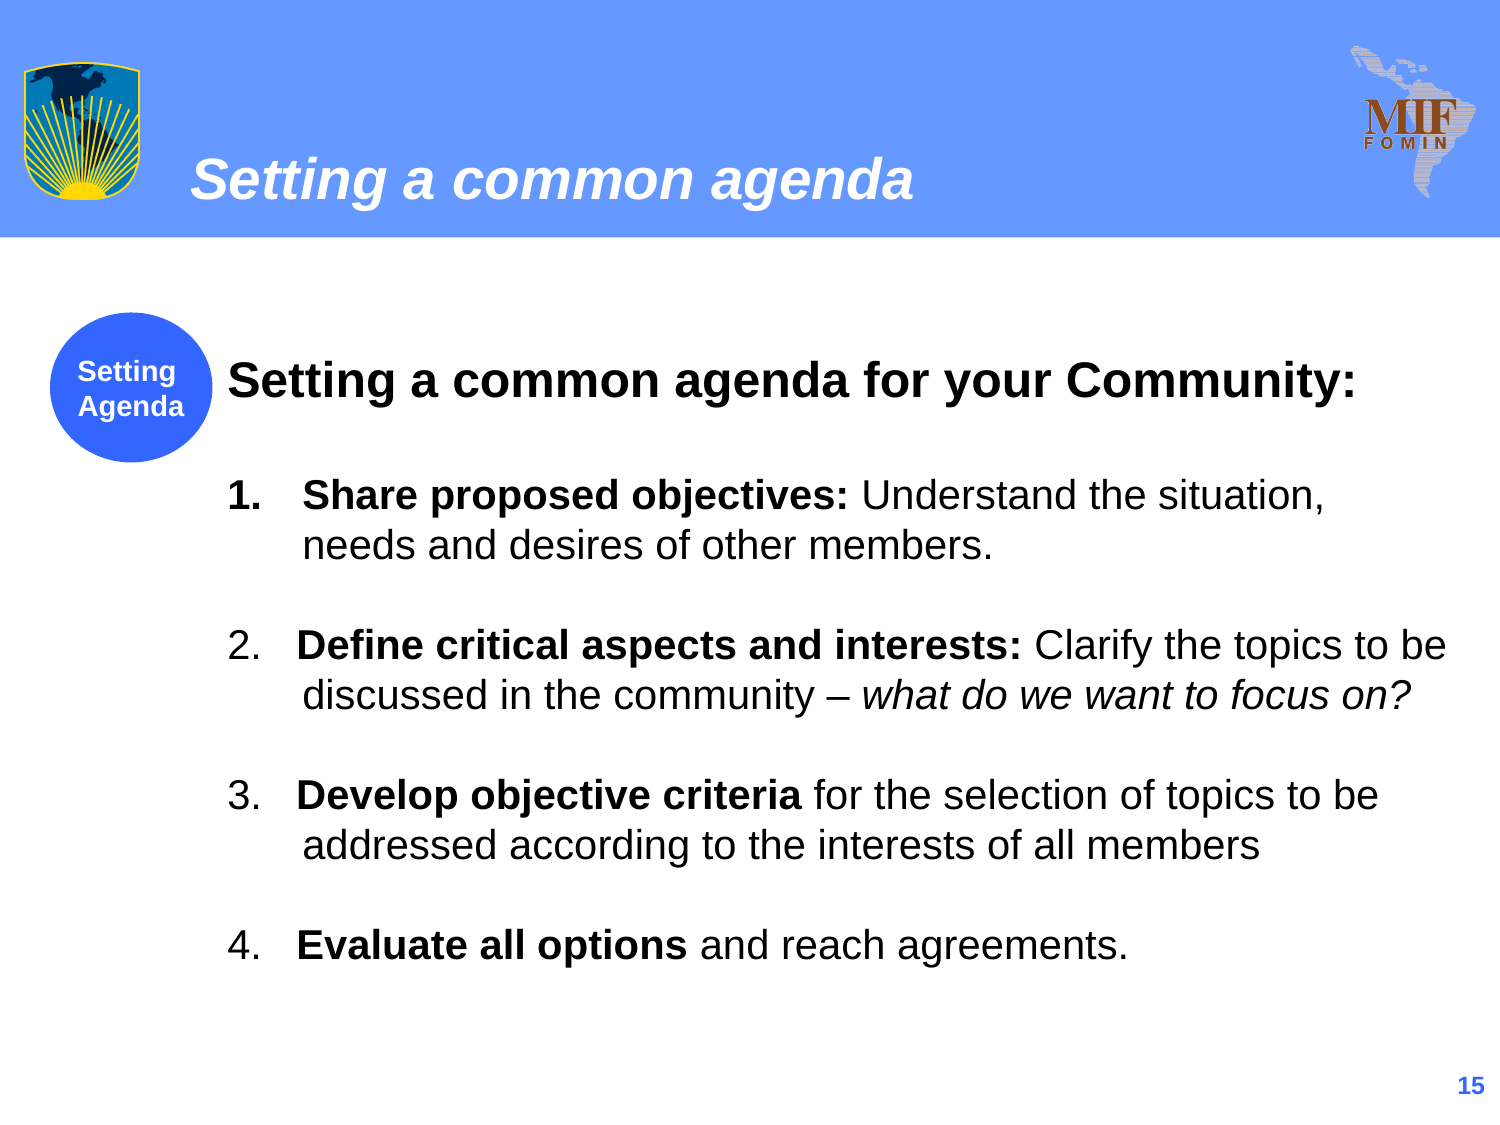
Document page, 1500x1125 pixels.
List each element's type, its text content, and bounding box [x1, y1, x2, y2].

picture [1350, 46, 1476, 198]
picture [24, 62, 140, 200]
text_box Setting a common agenda for your Community: Share proposed objectives: Understand the situation, needs and desires of other members. 2. Define critical aspects and interests: Clarify the topics to be discussed in the community – what do we want to focus on? 3. Develop objective criteria for the selection of topics to be addressed according to the interests of all members 4. Evaluate all options and reach agreements. [212, 290, 1463, 1125]
text_box Setting Agenda [49, 312, 213, 463]
text_box Setting a common agenda [175, 134, 947, 219]
